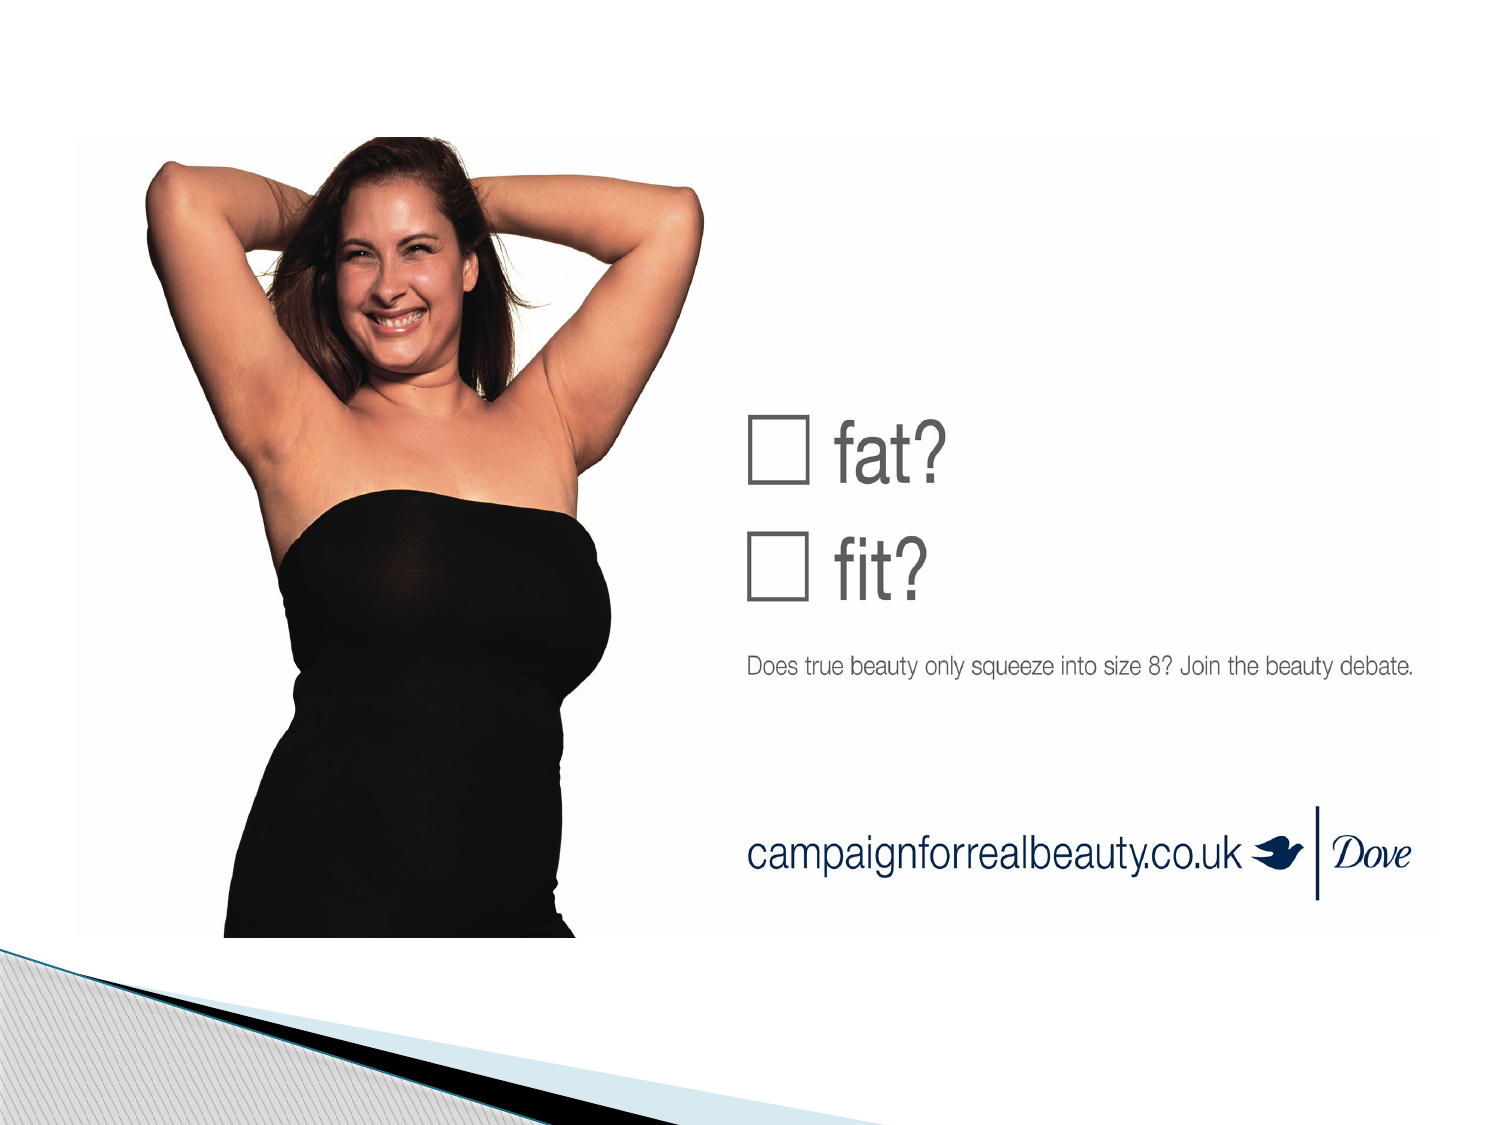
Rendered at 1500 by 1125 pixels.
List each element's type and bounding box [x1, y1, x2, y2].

list [74, 137, 1438, 938]
